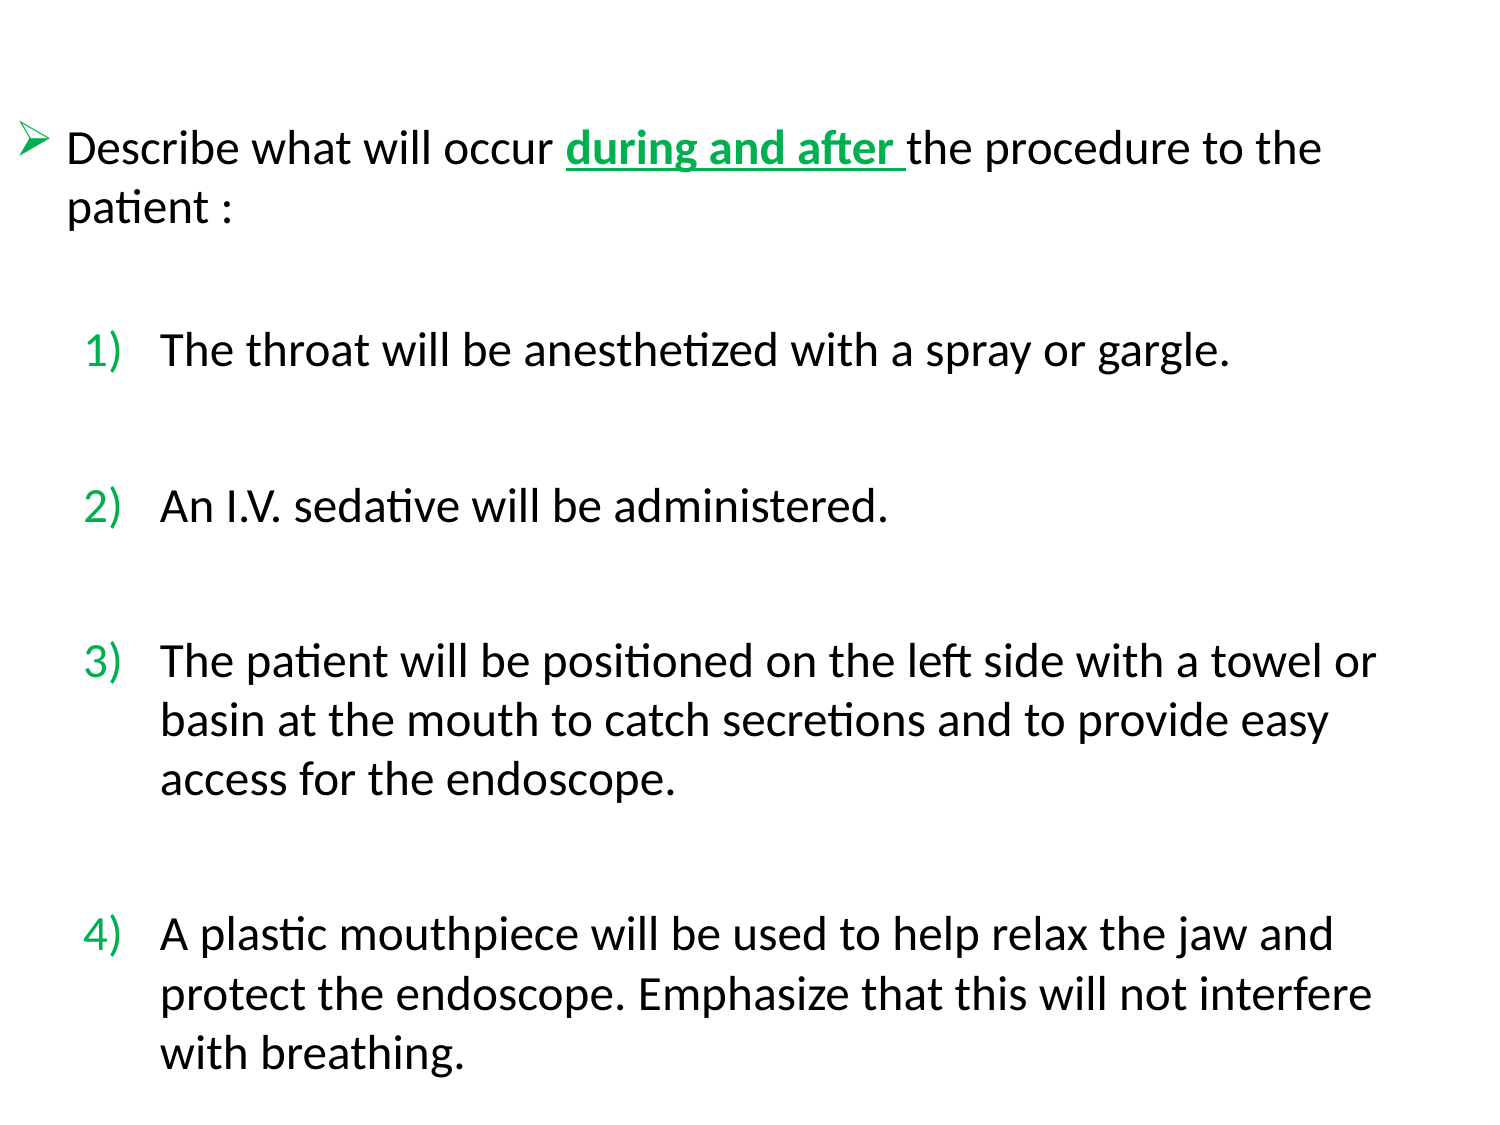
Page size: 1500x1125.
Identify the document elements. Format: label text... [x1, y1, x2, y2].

list Describe what will occur during and after the procedure to the patient : The throat will be anesthetized with a spray or gargle. An I.V. sedative will be administered. The patient will be positioned on the left side with a towel or basin at the mouth to catch secretions and to provide easy access for the endoscope. A plastic mouthpiece will be used to help relax the jaw and protect the endoscope. Emphasize that this will not interfere with breathing. [0, 24, 1475, 1088]
